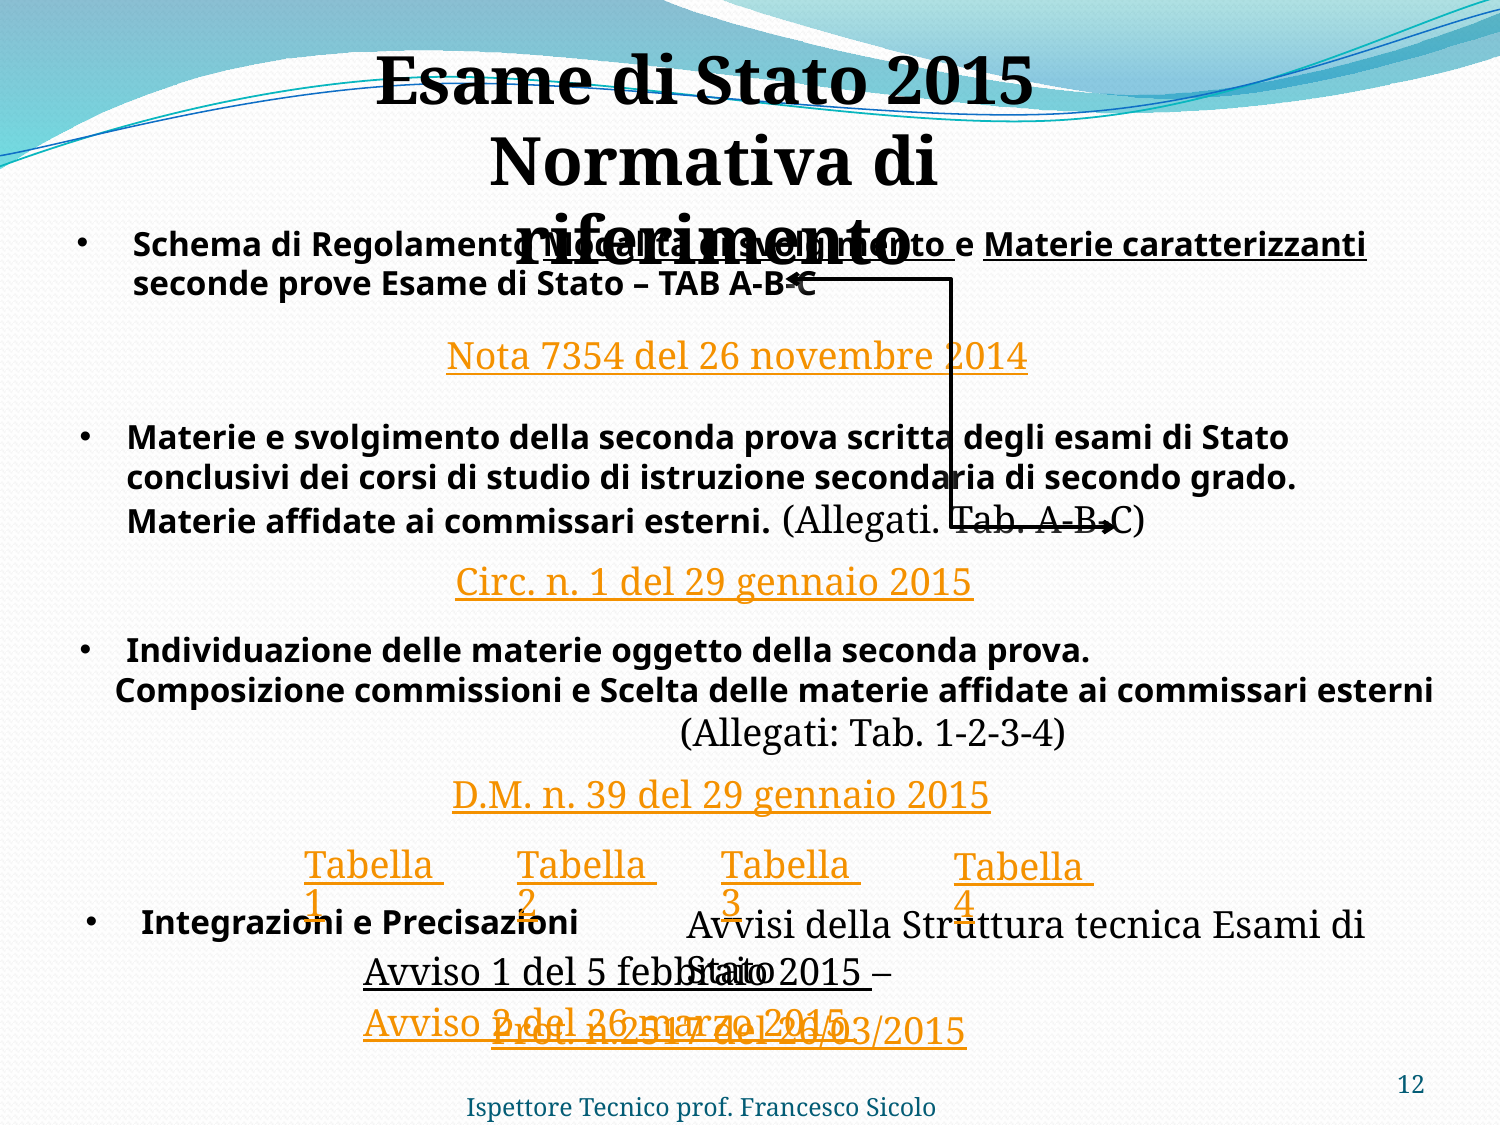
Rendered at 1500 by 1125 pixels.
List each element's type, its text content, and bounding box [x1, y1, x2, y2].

title Schema di Regolamento Modalità di svolgimento e Materie caratterizzanti seconde prove Esame di Stato – TAB A-B-C [1122, 186, 1470, 303]
text_box Prot. n.2517 del 26/03/2015 [336, 999, 1122, 1066]
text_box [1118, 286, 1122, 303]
title Schema di Regolamento Modalità di svolgimento e Materie caratterizzanti seconde prove Esame di Stato – TAB A-B-C [76, 186, 779, 303]
text_box Integrazioni e Precisazioni [70, 893, 671, 949]
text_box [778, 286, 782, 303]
text_box Tabella 3 [705, 834, 884, 900]
text_box Circ. n. 1 del 29 gennaio 2015 [369, 550, 1060, 617]
text_box D.M. n. 39 del 29 gennaio 2015 [379, 763, 1063, 829]
slide_number 21 [778, 408, 1122, 543]
text_box Tabella 4 [938, 835, 1117, 902]
text_box Nota 7354 del 26 novembre 2014 [379, 324, 778, 391]
text_box Esame di Stato 2015 Normativa di riferimento [289, 30, 1140, 286]
text_box Individuazione delle materie oggetto della seconda prova. Composizione commissioni e Scelta delle materie affidate ai commissari esterni (Allegati: Tab. 1-2-3-4) [64, 621, 1471, 762]
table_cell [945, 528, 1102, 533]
slide_number 12 [1299, 1042, 1425, 1103]
text_box Avviso 1 del 5 febbraio 2015 – Avviso 2 del 26 marzo 2015 [348, 940, 1306, 1058]
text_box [785, 278, 1117, 528]
text_box Tabella 1 [289, 834, 467, 900]
text_box Tabella 2 [501, 834, 680, 900]
text_box Avvisi della Struttura tecnica Esami di Stato [671, 893, 1407, 998]
text_box Materie e svolgimento della seconda prova scritta degli esami di Stato conclusivi dei corsi di studio di istruzione secondaria di secondo grado. Materie affidate ai commissari esterni. (Allegati. Tab. A-B-C) [64, 408, 1400, 549]
footer Ispettore Tecnico prof. Francesco Sicolo [466, 1061, 1017, 1122]
